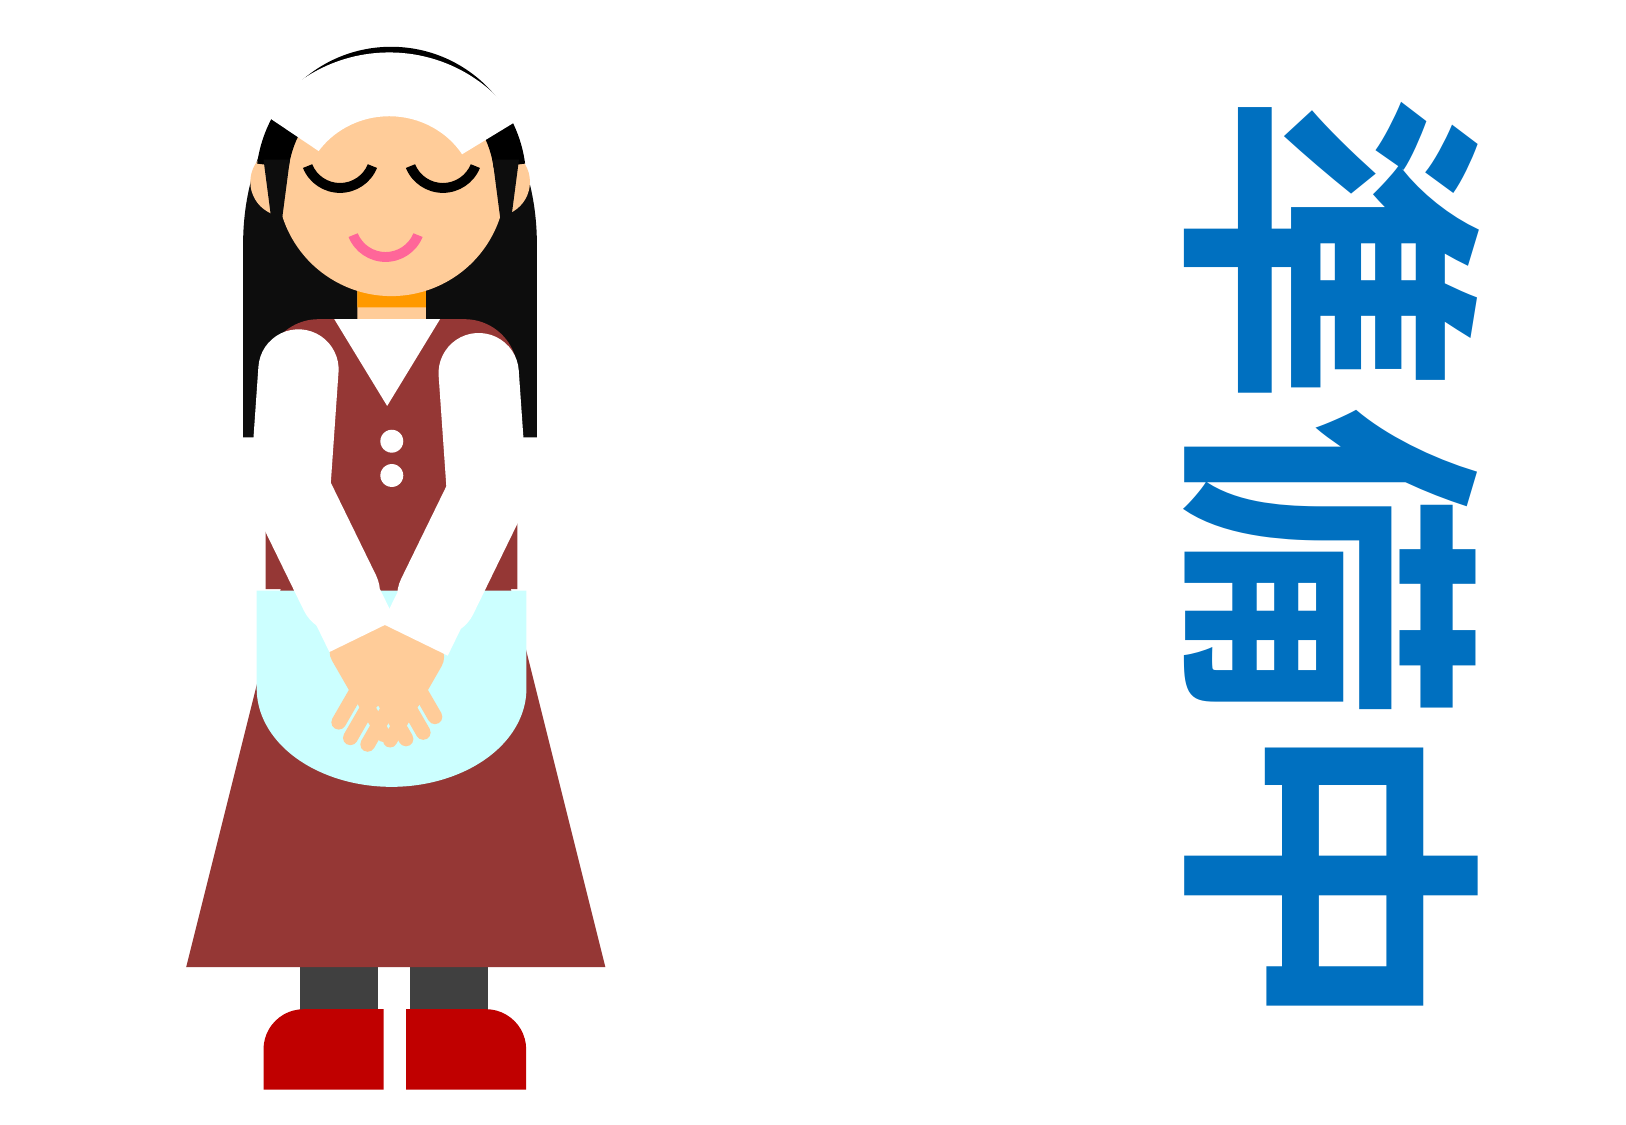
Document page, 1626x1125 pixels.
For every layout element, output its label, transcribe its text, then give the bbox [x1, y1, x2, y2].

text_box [185, 46, 606, 1090]
text_box 準備中 [1131, 32, 1541, 1094]
